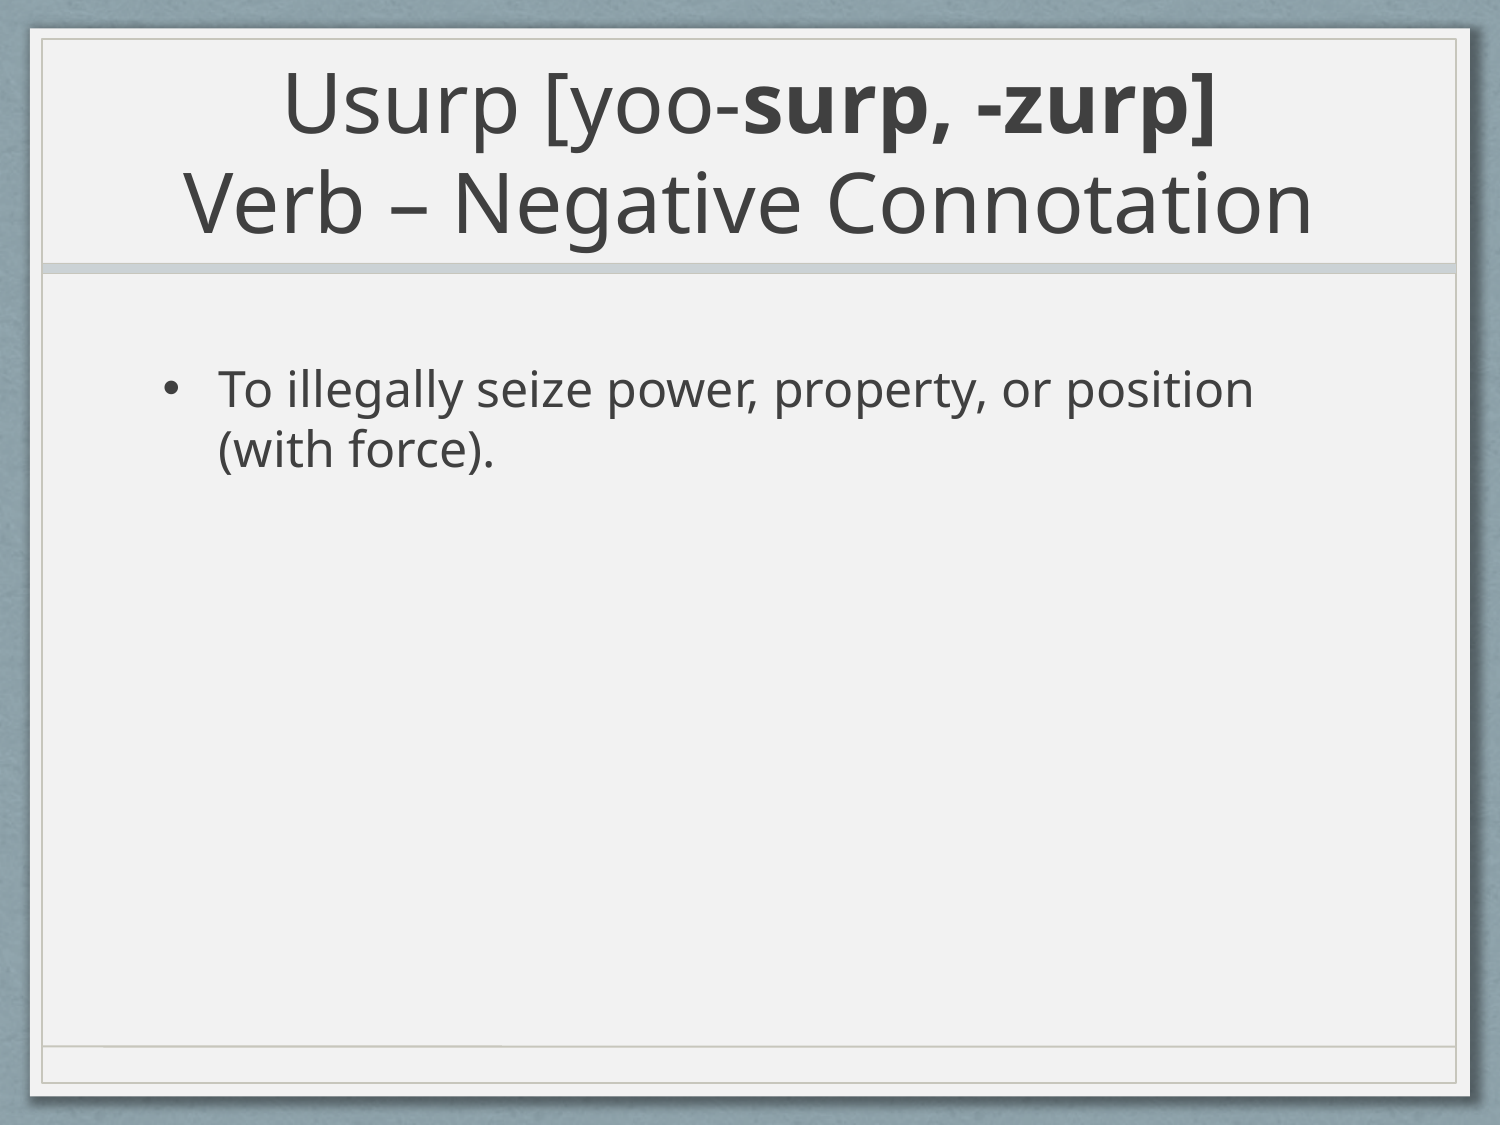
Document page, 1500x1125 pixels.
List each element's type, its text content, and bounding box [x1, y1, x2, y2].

title Usurp [yoo-surp, -zurp] Verb – Negative Connotation [147, 40, 1353, 260]
list To illegally seize power, property, or position (with force). [147, 350, 1353, 995]
